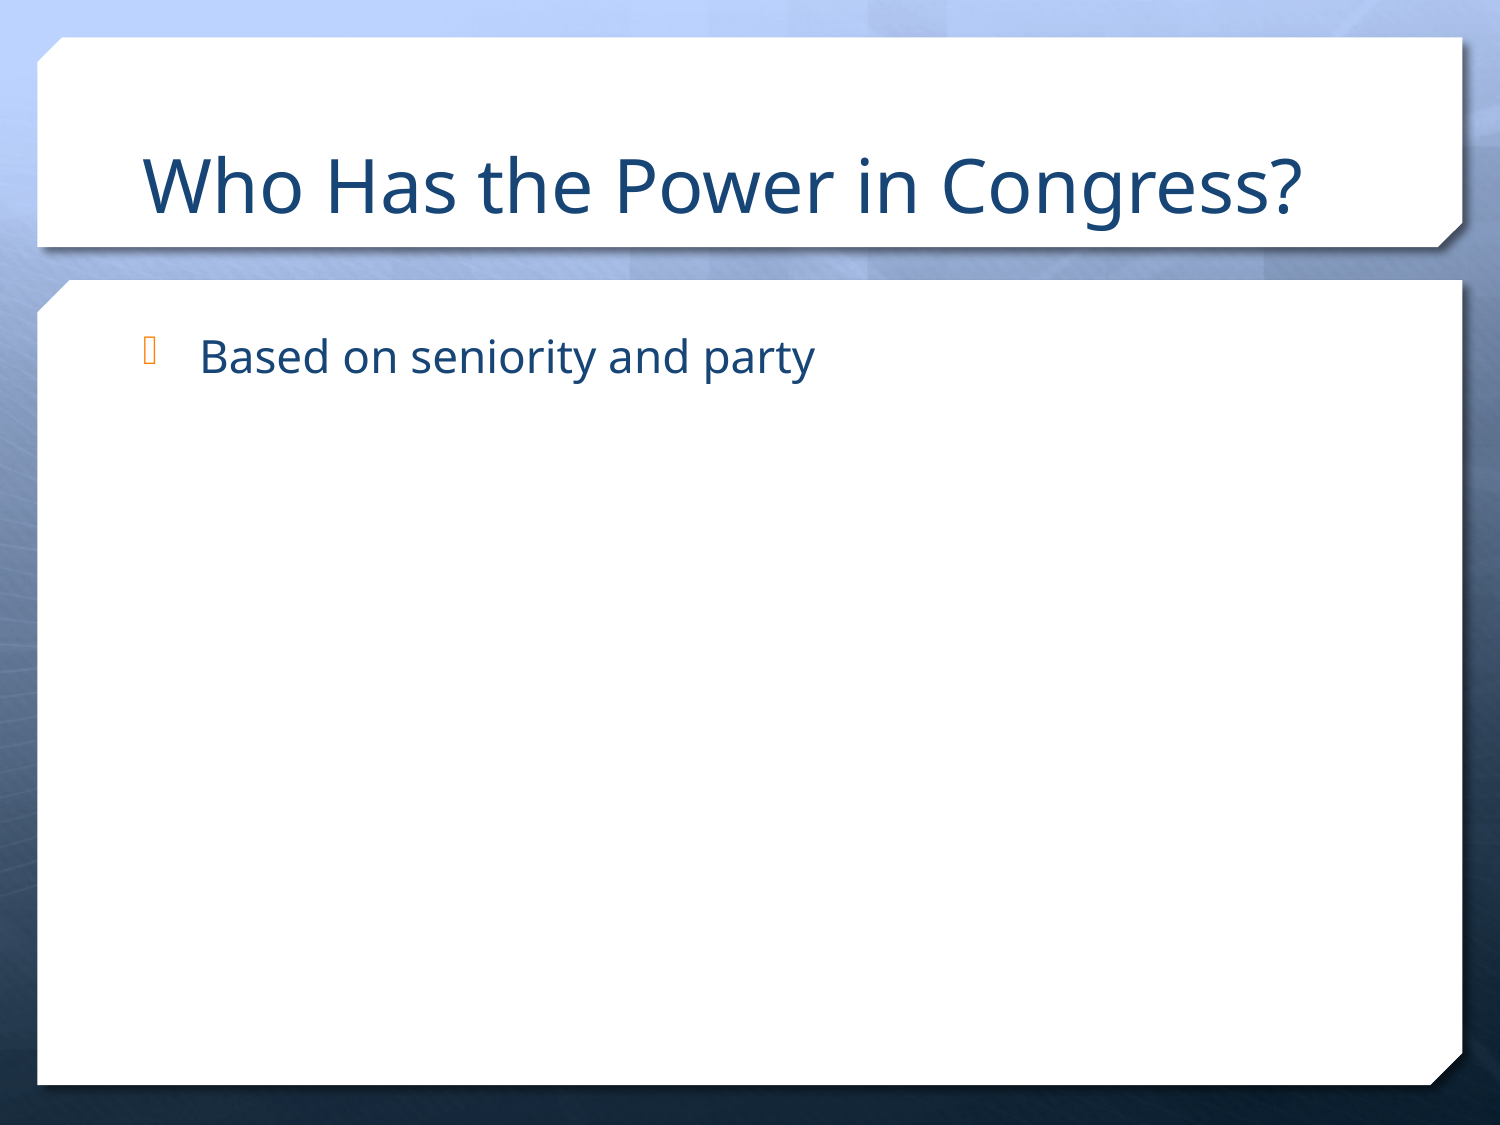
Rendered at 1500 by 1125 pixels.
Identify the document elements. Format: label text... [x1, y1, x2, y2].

list Based on seniority and party [127, 319, 1372, 978]
title Who Has the Power in Congress? [127, 48, 1372, 236]
